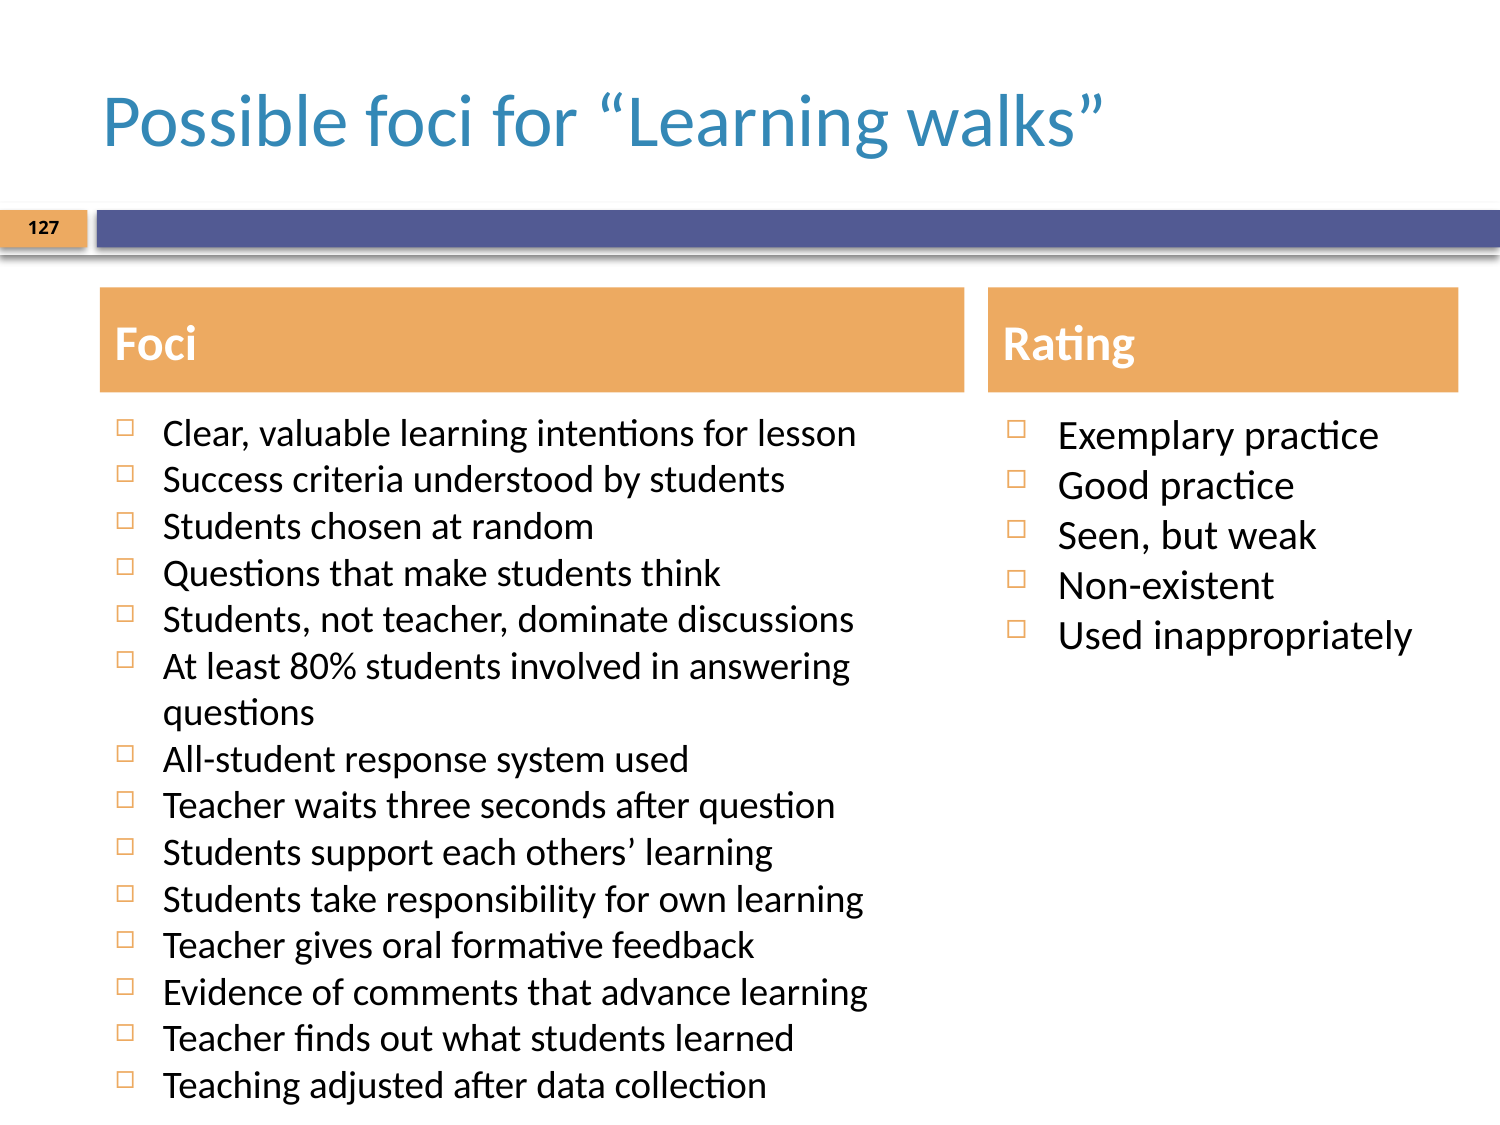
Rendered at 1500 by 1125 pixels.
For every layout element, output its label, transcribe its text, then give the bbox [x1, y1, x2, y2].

list Rating [988, 287, 1459, 393]
slide_number 127 [0, 208, 88, 249]
list Foci [99, 287, 965, 393]
title Possible foci for “Learning walks” [87, 44, 1425, 188]
list Exemplary practice Good practice Seen, but weak Non-existent Used inappropriately [990, 399, 1459, 988]
list Clear, valuable learning intentions for lesson Success criteria understood by students Students chosen at random Questions that make students think Students, not teacher, dominate discussions At least 80% students involved in answering questions All-student response system used Teacher waits three seconds after question Students support each others’ learning Students take responsibility for own learning Teacher gives oral formative feedback Evidence of comments that advance learning Teacher finds out what students learned Teaching adjusted after data collection [99, 399, 965, 1125]
